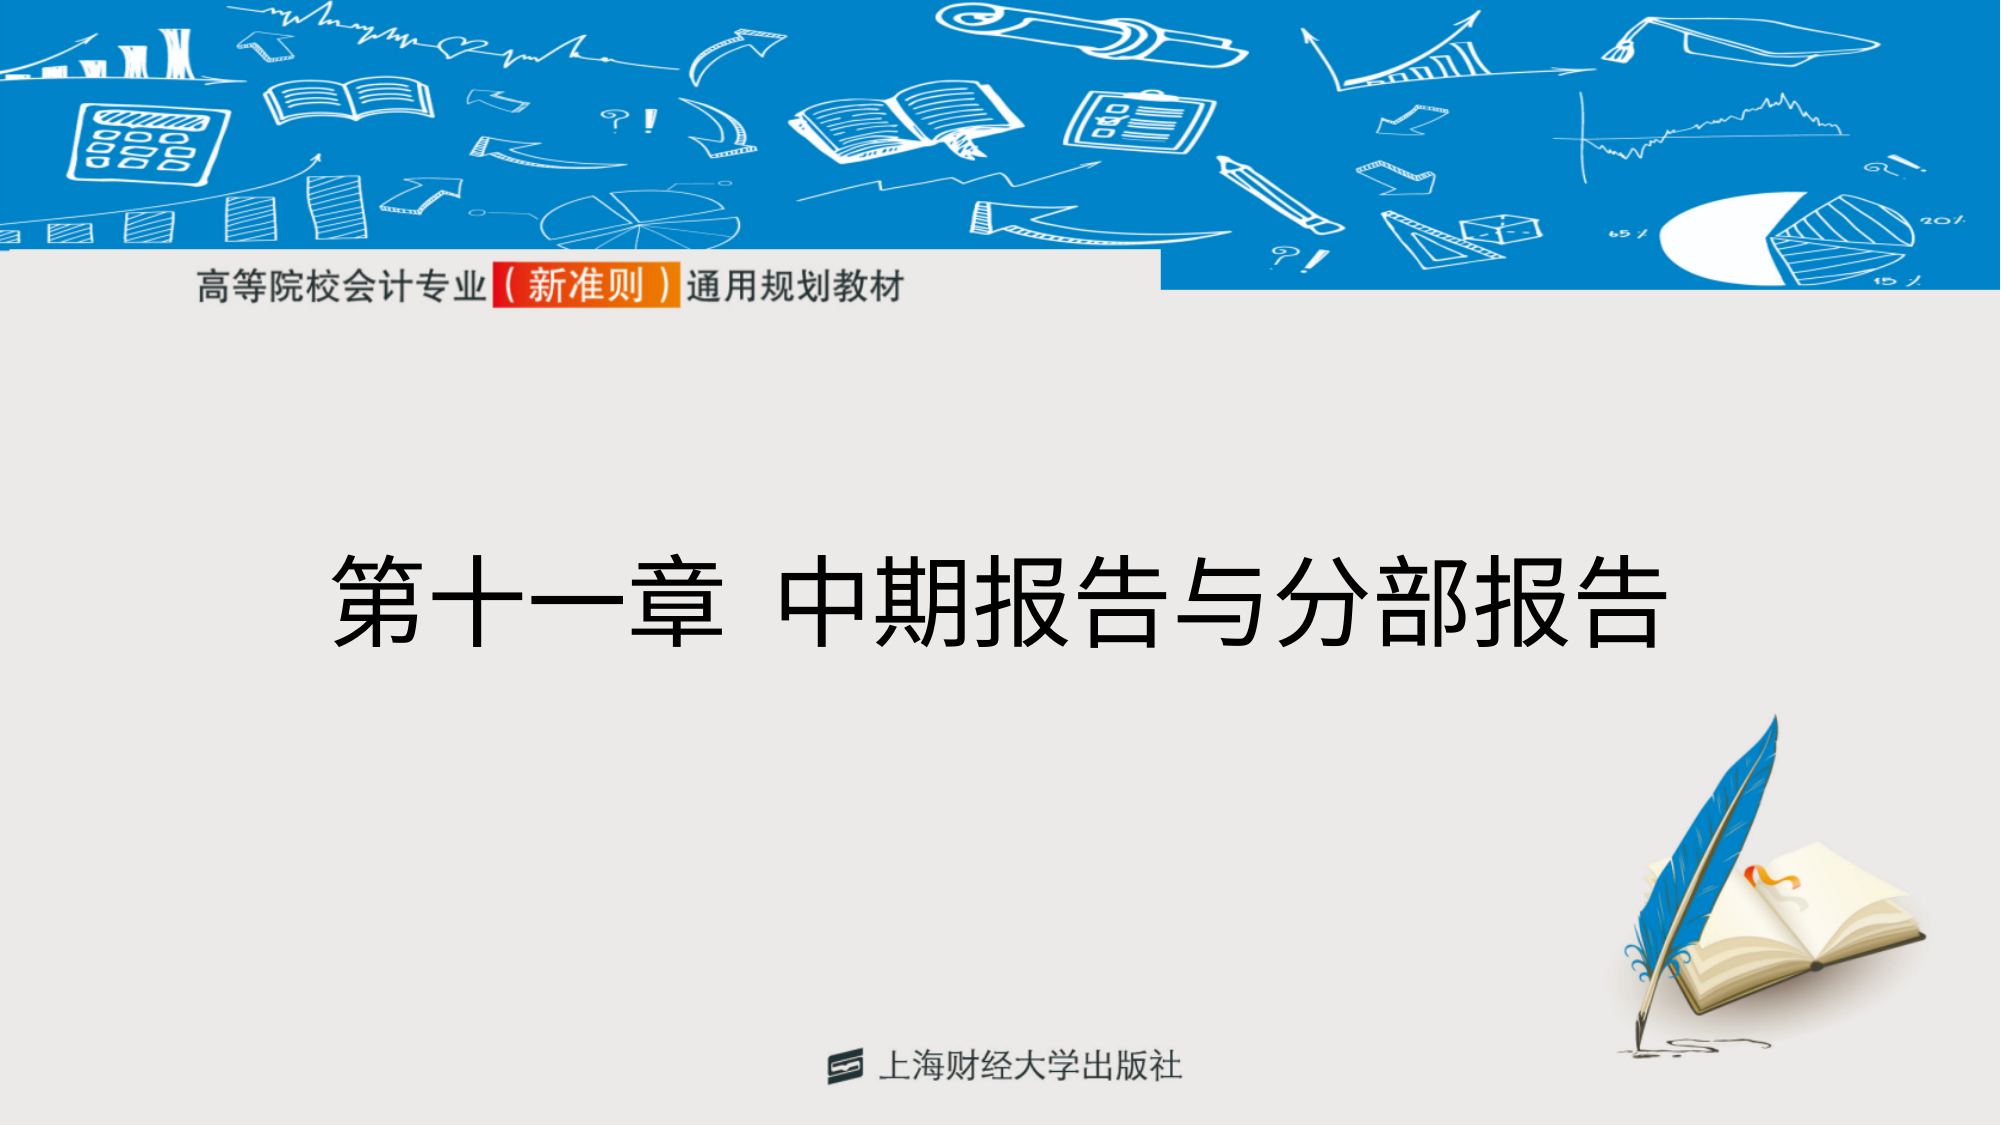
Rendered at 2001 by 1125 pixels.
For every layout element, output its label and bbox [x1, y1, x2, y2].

text_box [0, 0, 2000, 1125]
